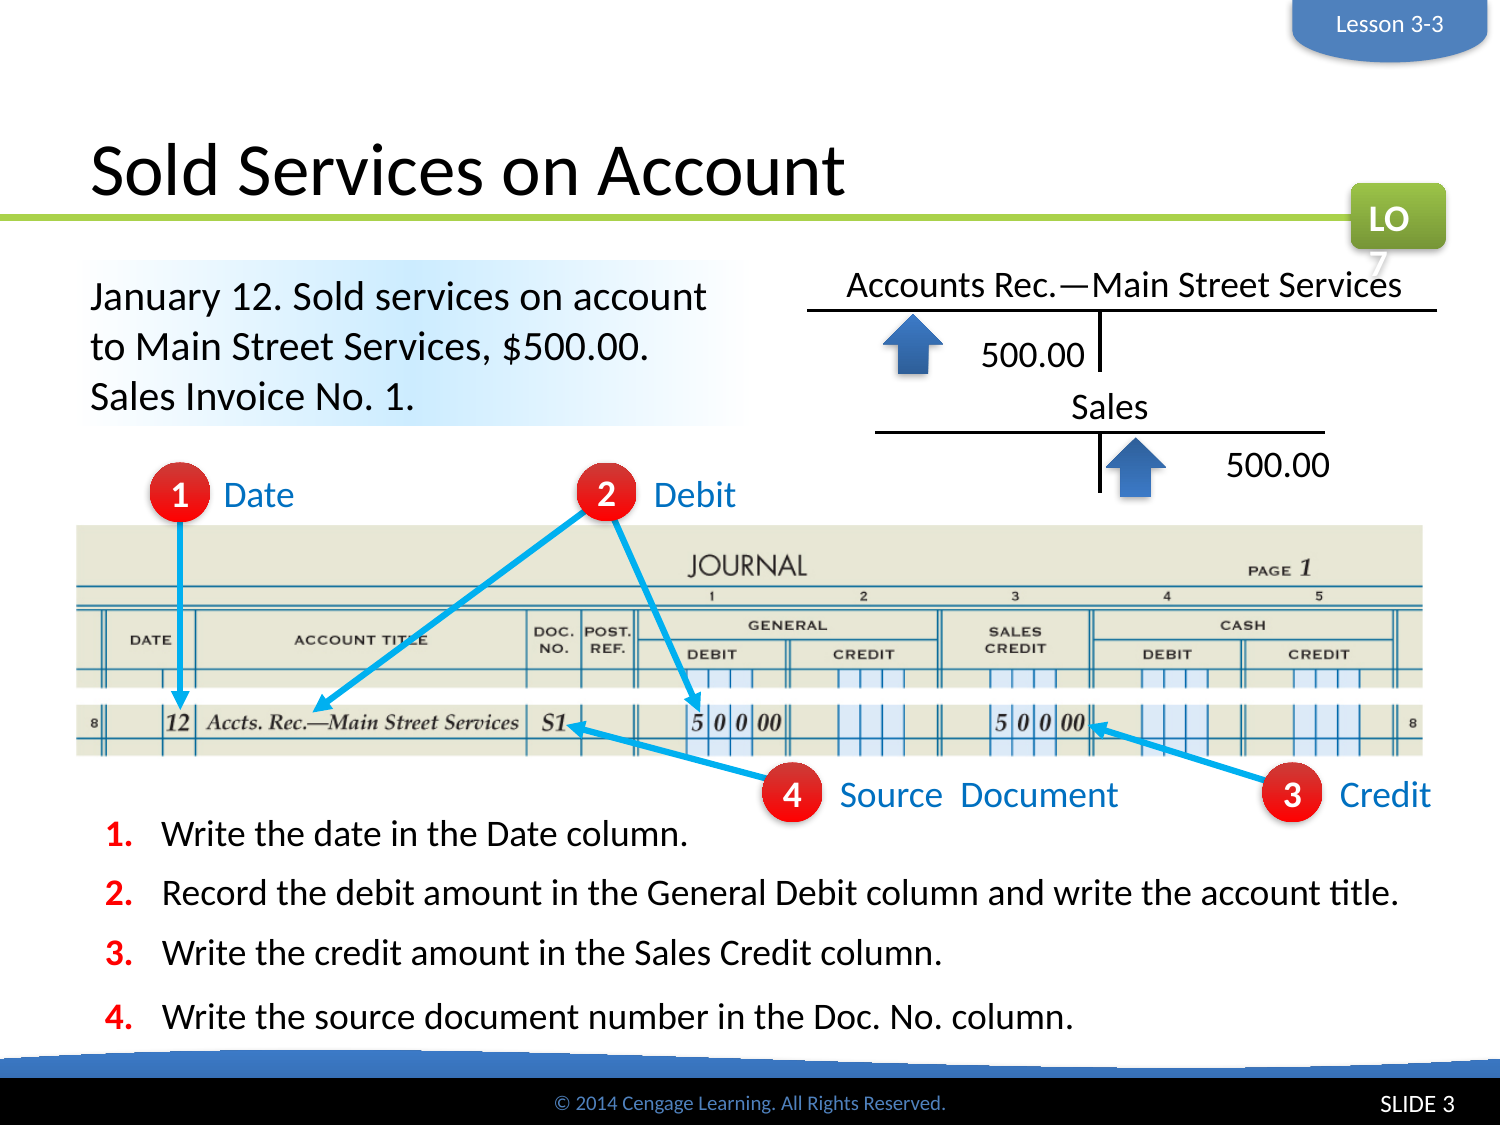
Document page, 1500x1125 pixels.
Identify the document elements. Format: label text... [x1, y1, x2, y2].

text_box Lesson 3-3 [1321, 0, 1459, 45]
picture [74, 524, 1426, 759]
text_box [149, 462, 310, 711]
text_box 1. Write the date in the Date column. [89, 801, 1363, 862]
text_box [1163, 724, 1463, 824]
text_box January 12. Sold services on account to Main Street Services, $500.00. Sales Invoice No. 1. [74, 260, 750, 426]
text_box LO7 [1350, 183, 1446, 250]
title Sold Services on Account [75, 29, 1350, 218]
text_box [312, 462, 790, 713]
text_box [1292, 0, 1488, 63]
text_box 3. Write the credit amount in the Sales Credit column. [90, 920, 1475, 981]
text_box 2. Record the debit amount in the General Debit column and write the account title. [90, 860, 1450, 920]
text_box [749, 252, 1500, 383]
text_box 4. Write the source document number in the Doc. No. column. [90, 984, 1475, 1045]
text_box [565, 724, 1163, 824]
slide_number SLIDE 3 [1170, 1080, 1470, 1125]
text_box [874, 390, 1346, 494]
